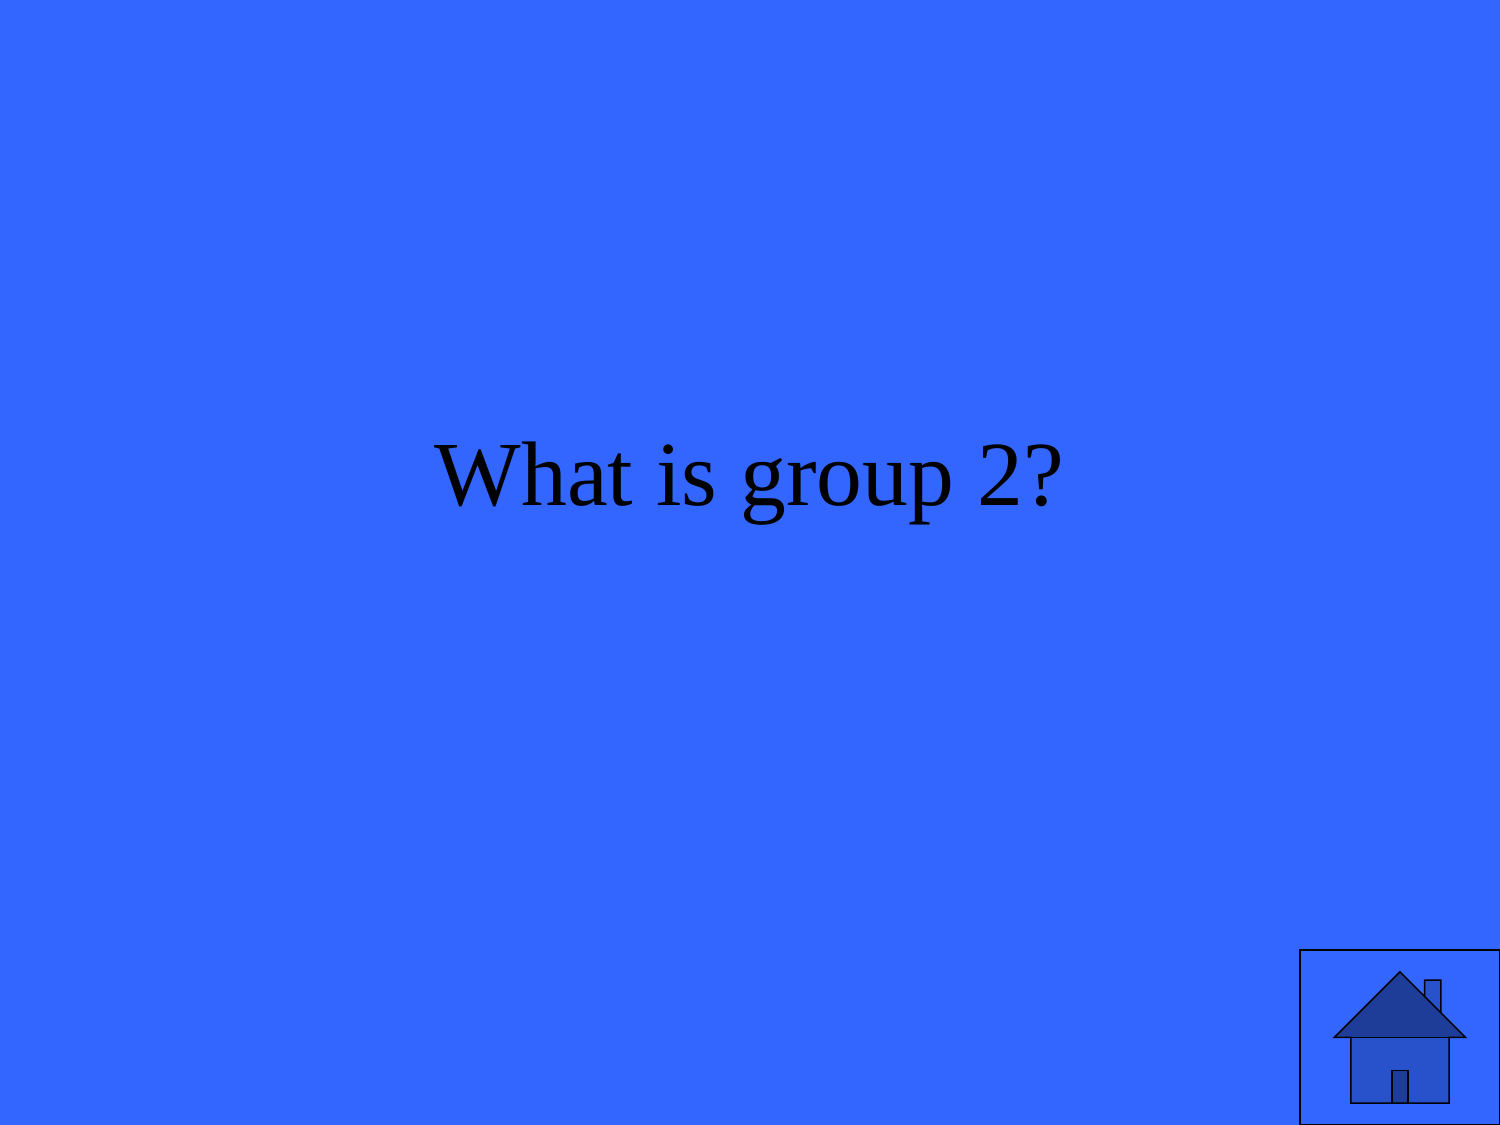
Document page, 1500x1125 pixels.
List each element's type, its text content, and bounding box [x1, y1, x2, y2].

text_box [1299, 950, 1500, 1125]
title What is group 2? [112, 374, 1388, 563]
